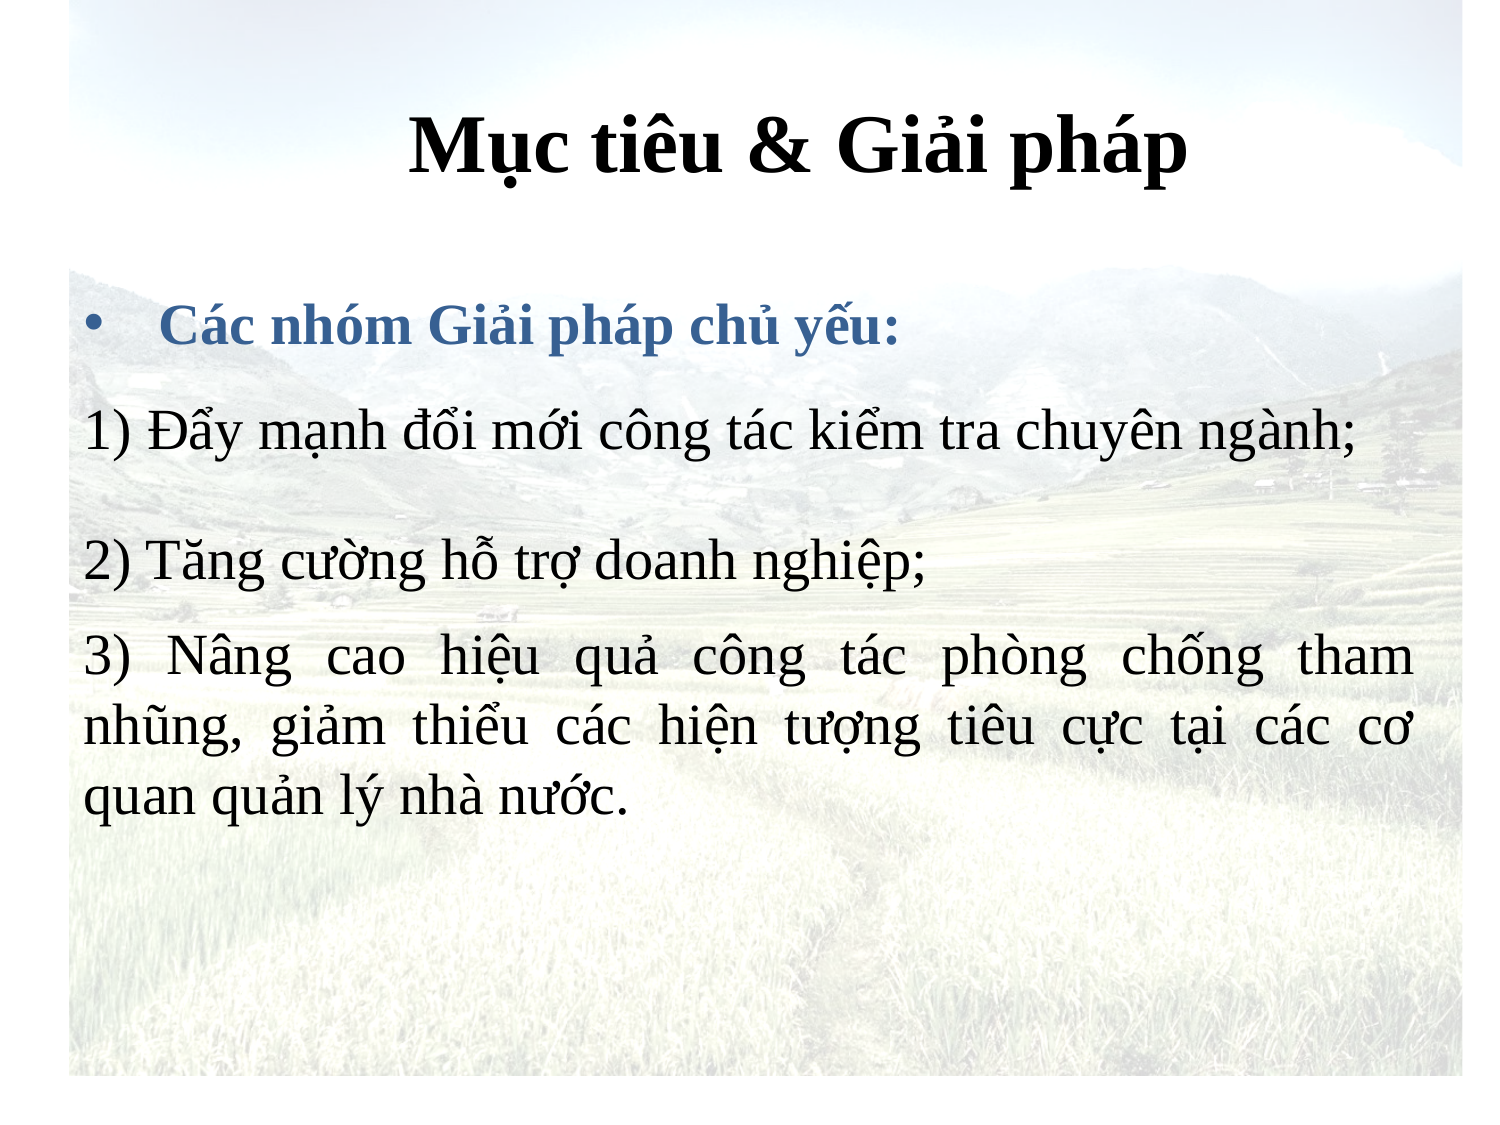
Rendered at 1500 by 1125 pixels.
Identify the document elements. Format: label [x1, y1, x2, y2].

picture [68, 0, 1463, 1076]
